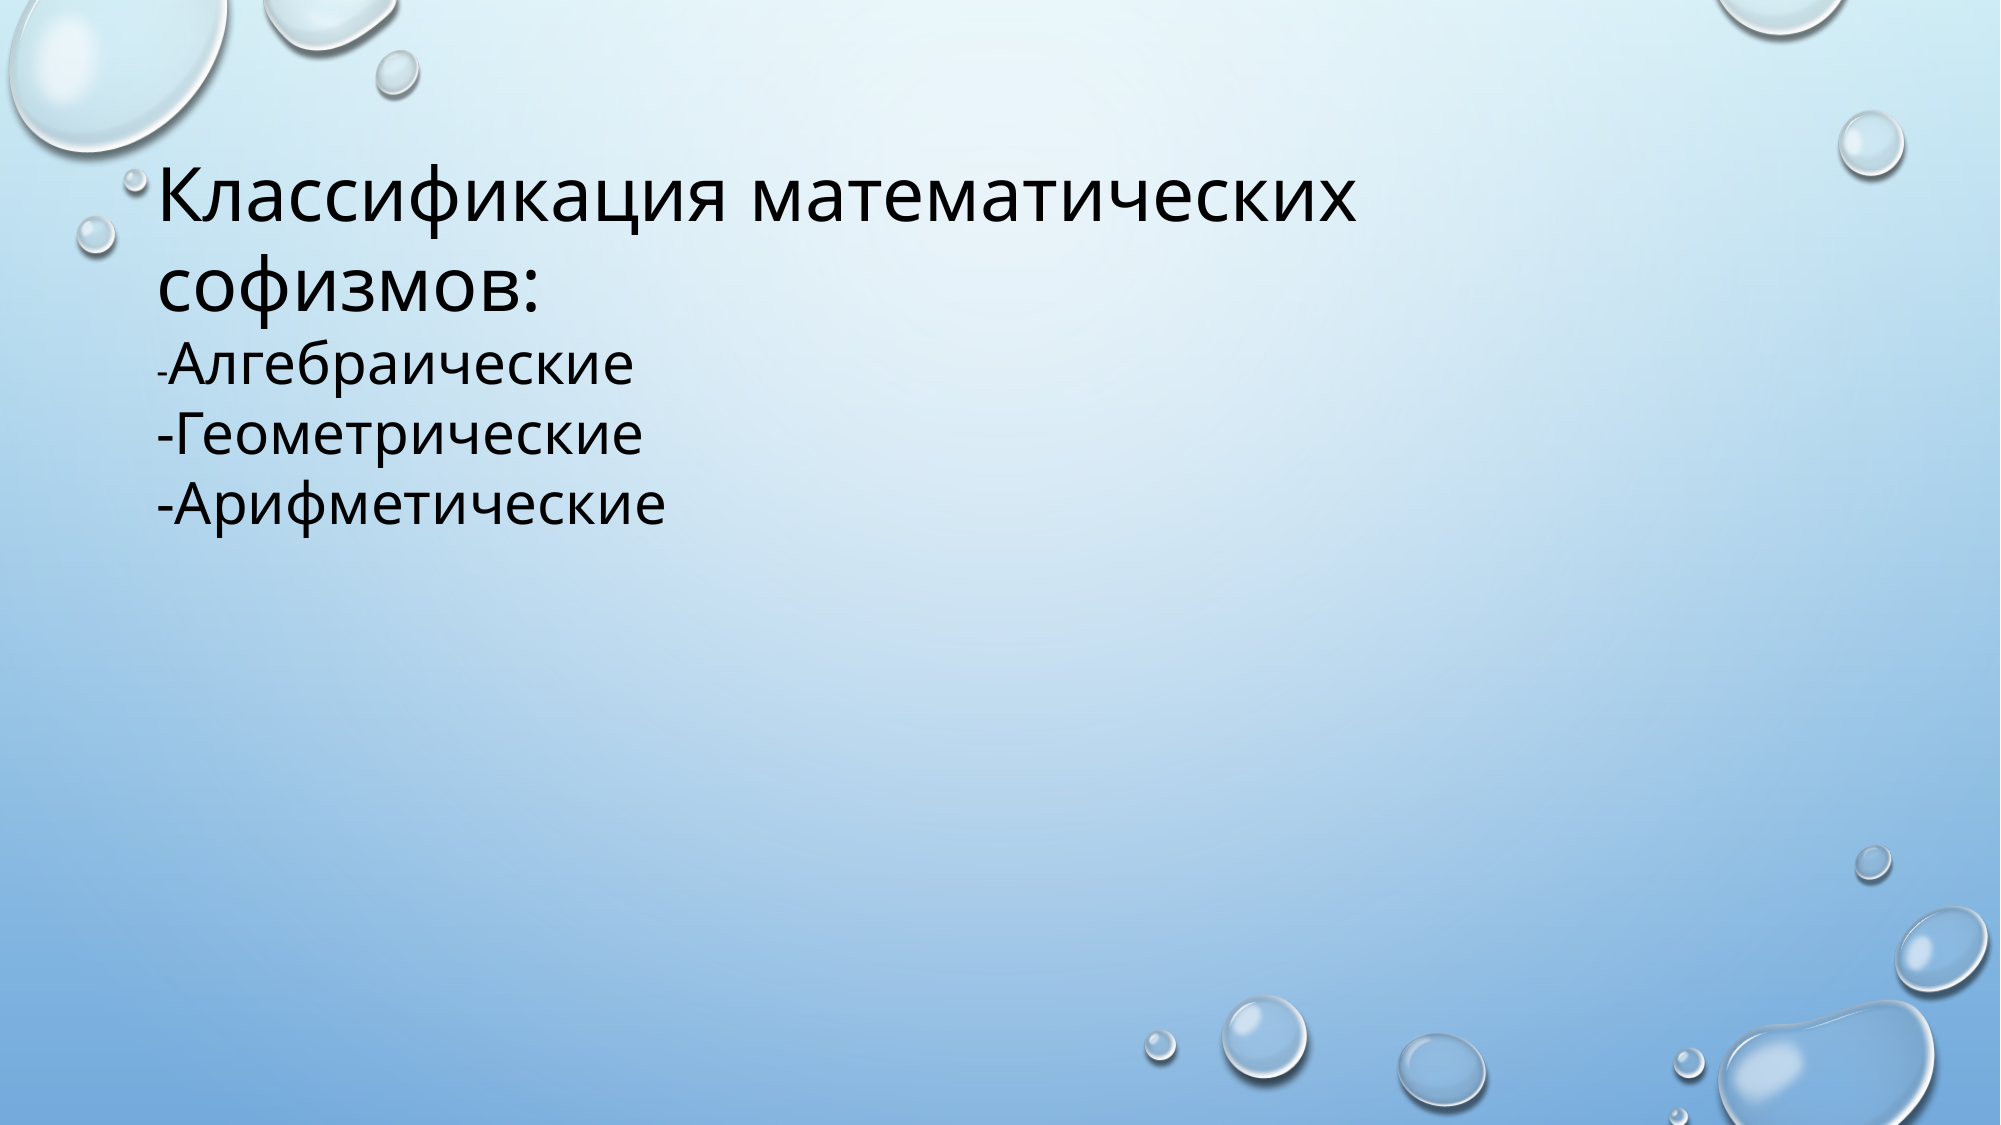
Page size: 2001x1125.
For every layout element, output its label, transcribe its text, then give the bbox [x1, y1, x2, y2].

text_box Классификация математических софизмов: -Алгебраические -Геометрические -Арифметические [141, 138, 1705, 544]
picture [0, 0, 2000, 1125]
